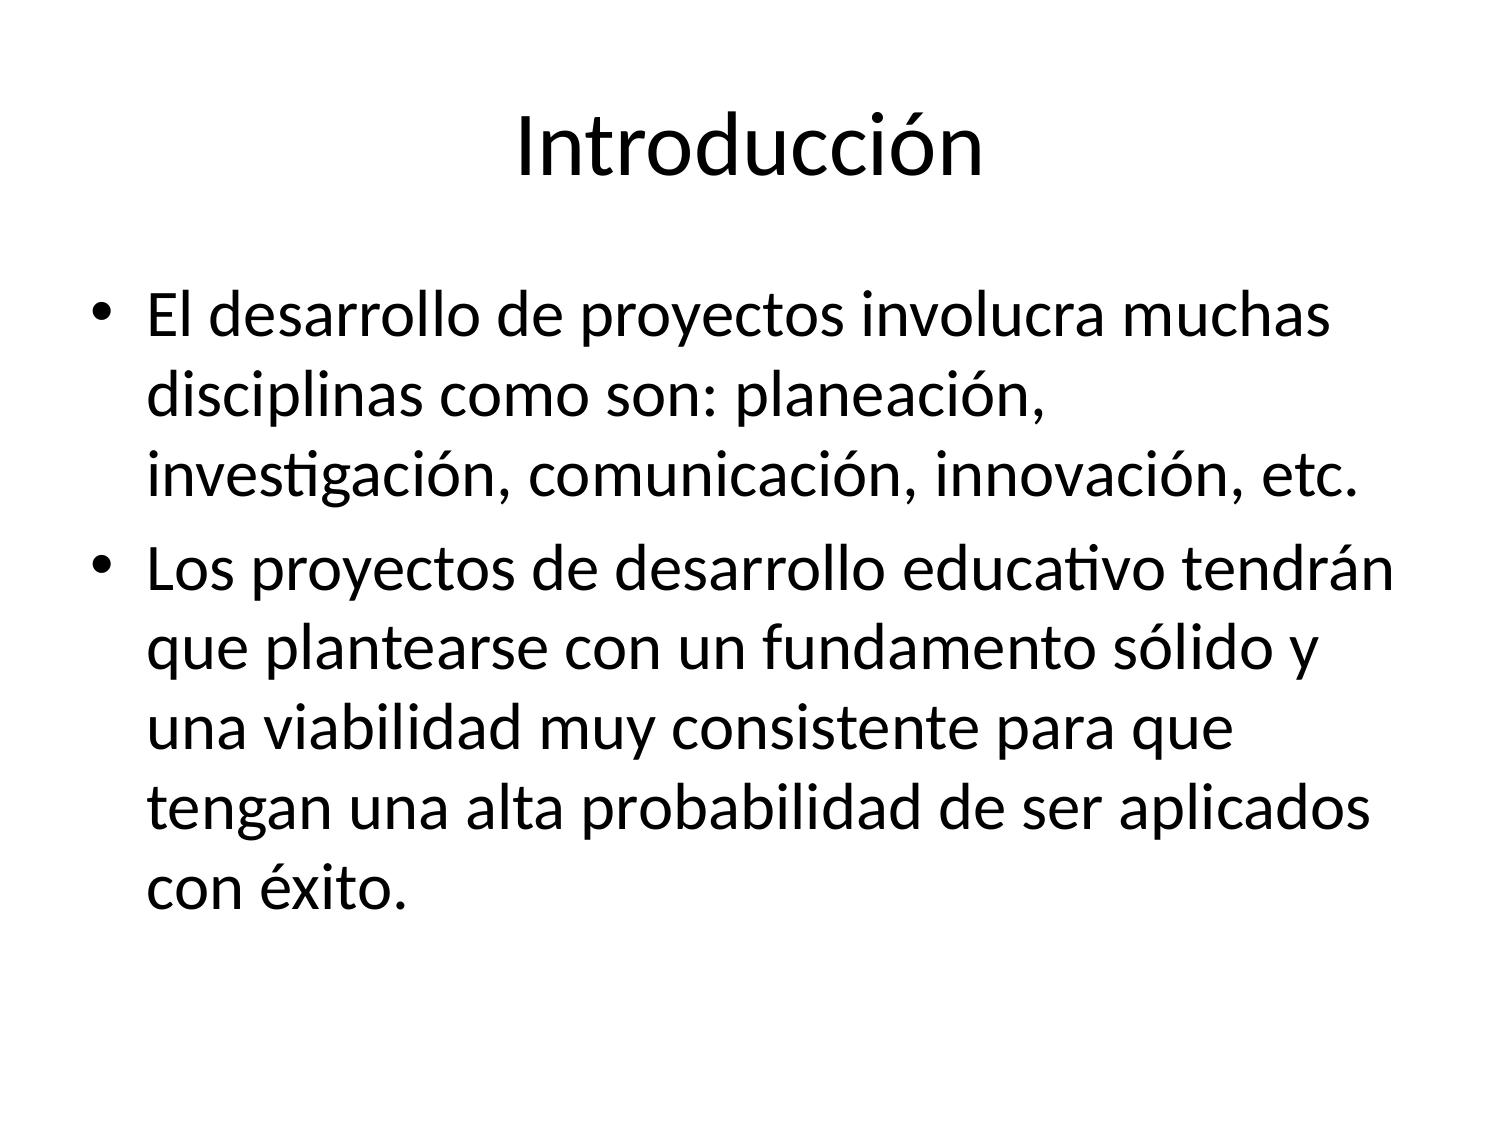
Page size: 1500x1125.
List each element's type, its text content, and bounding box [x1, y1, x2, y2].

title Introducción [75, 45, 1425, 233]
list El desarrollo de proyectos involucra muchas disciplinas como son: planeación, investigación, comunicación, innovación, etc. Los proyectos de desarrollo educativo tendrán que plantearse con un fundamento sólido y una viabilidad muy consistente para que tengan una alta probabilidad de ser aplicados con éxito. [75, 262, 1425, 1005]
